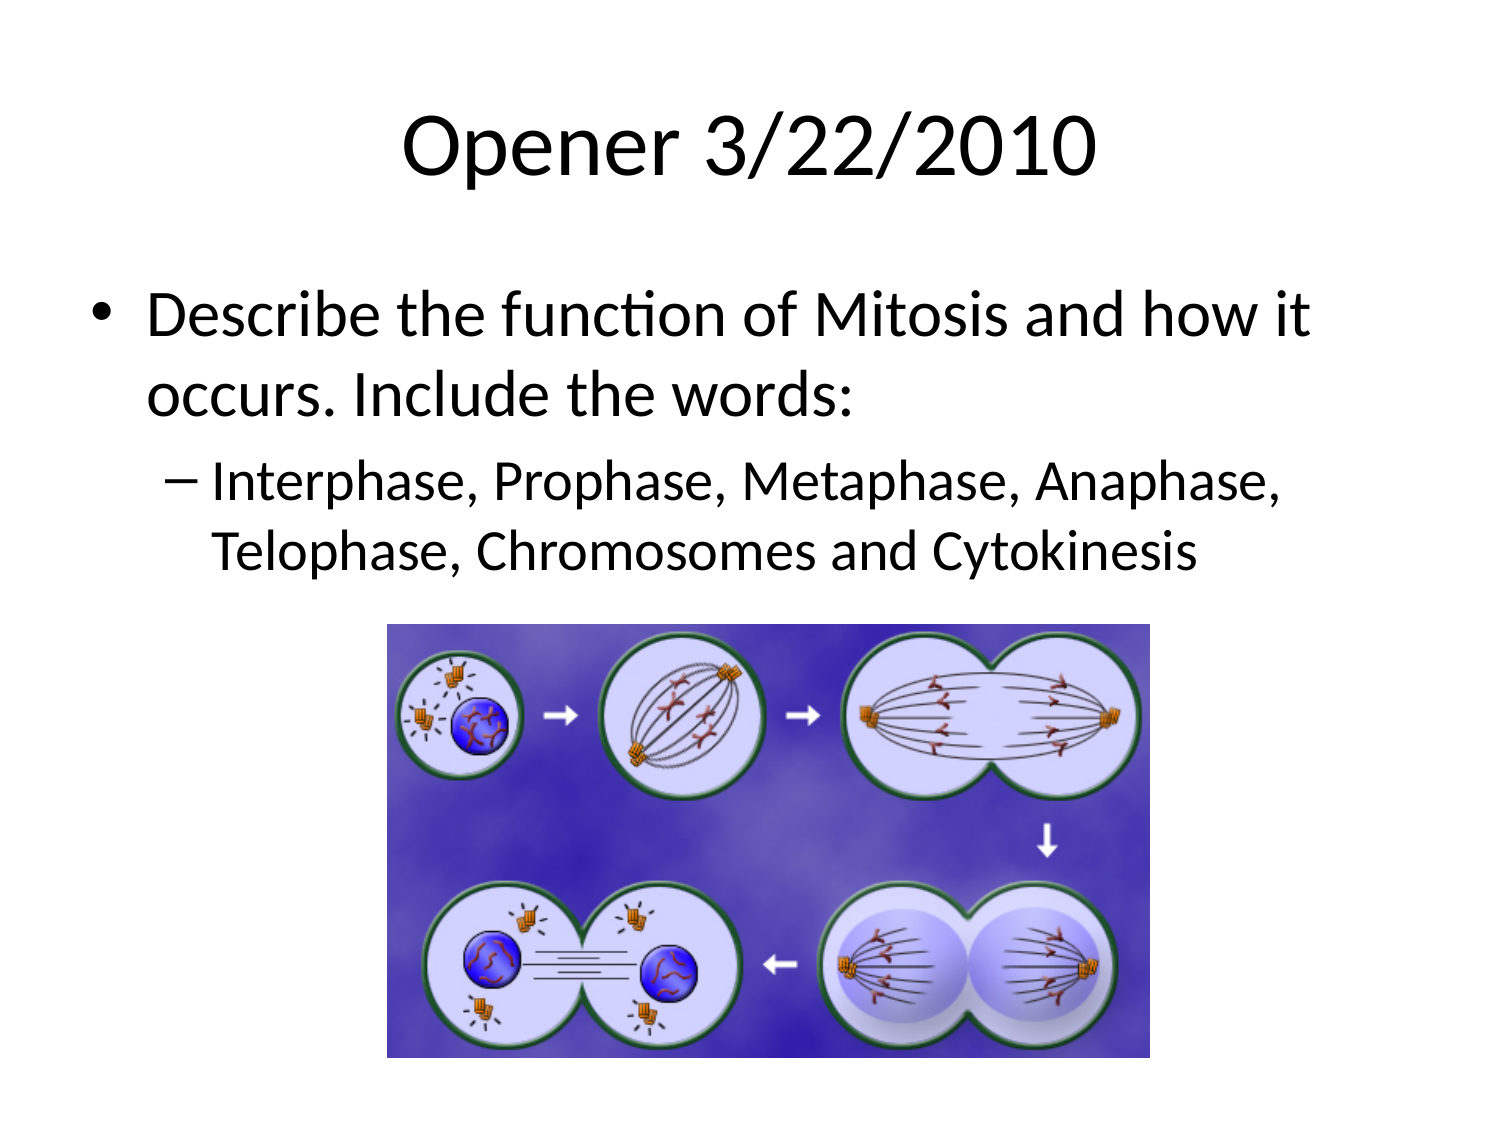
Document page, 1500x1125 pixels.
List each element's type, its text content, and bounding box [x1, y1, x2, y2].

picture [387, 624, 1151, 1059]
list Describe the function of Mitosis and how it occurs. Include the words: Interphase, Prophase, Metaphase, Anaphase, Telophase, Chromosomes and Cytokinesis [74, 262, 1401, 1006]
title Opener 3/22/2010 [74, 44, 1426, 233]
